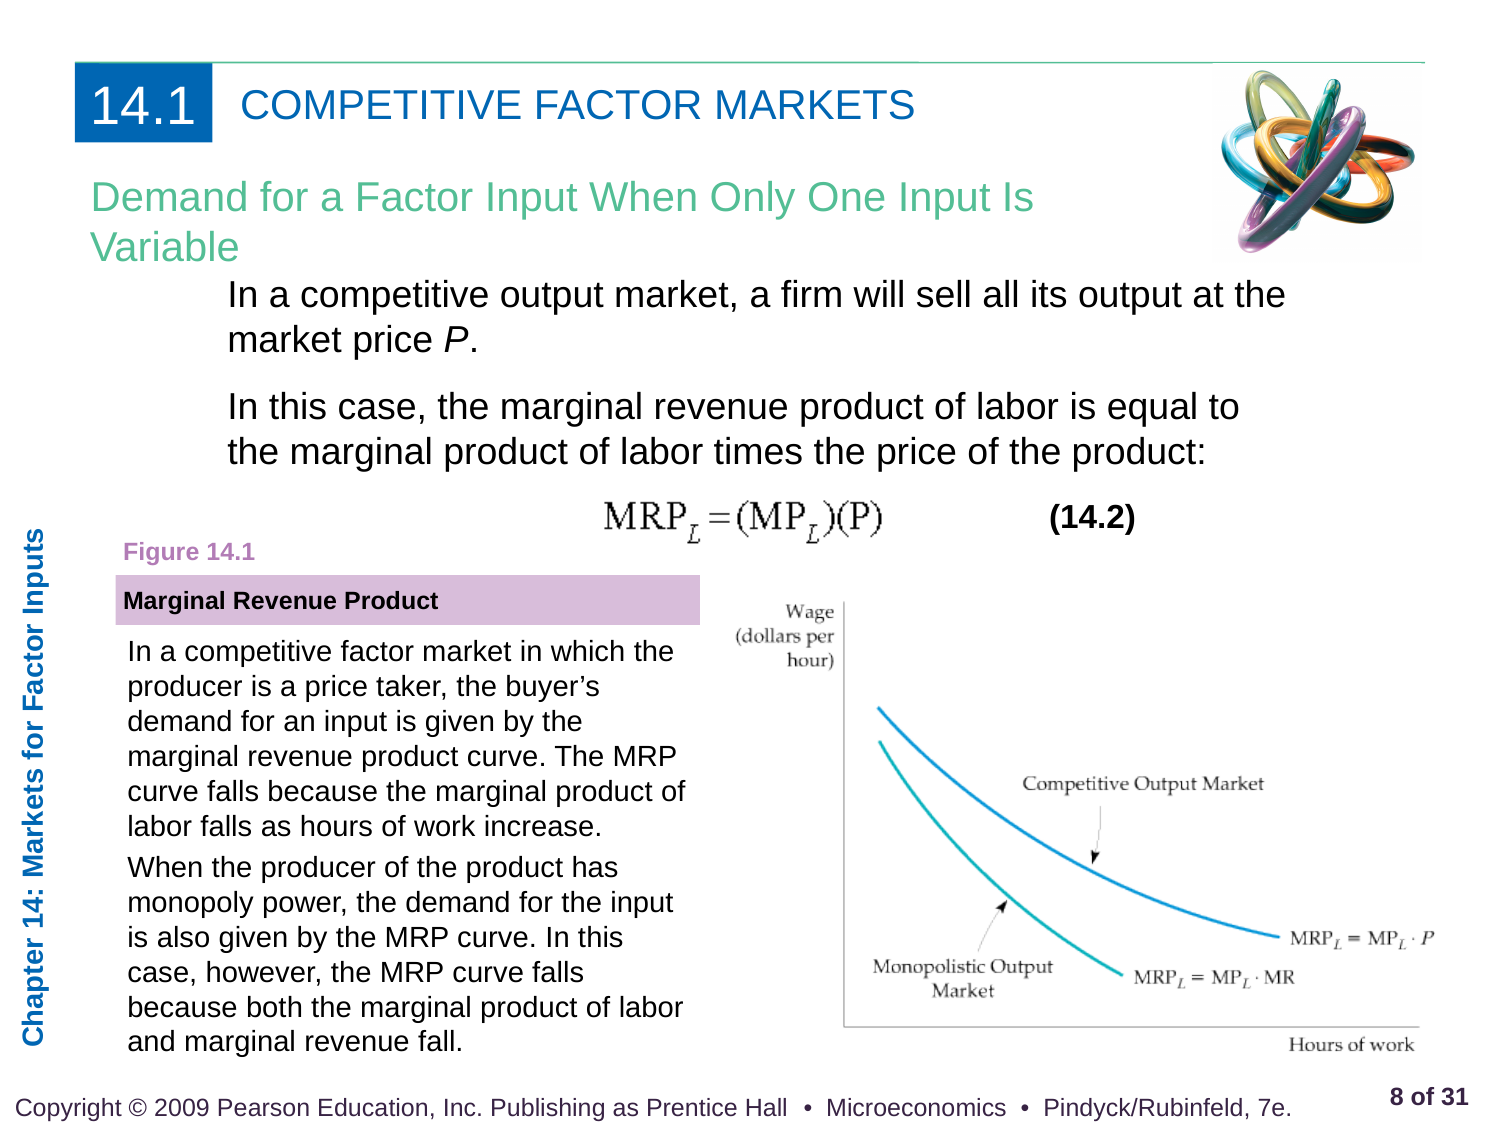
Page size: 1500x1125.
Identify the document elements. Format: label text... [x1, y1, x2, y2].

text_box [599, 487, 1160, 551]
picture [1212, 63, 1422, 263]
text_box Figure 14.1 [115, 525, 291, 575]
text_box In a competitive factor market in which the producer is a price taker, the buyer’s demand for an input is given by the marginal revenue product curve. The MRP curve falls because the marginal product of labor falls as hours of work increase. When the producer of the product has monopoly power, the demand for the input is also given by the MRP curve. In this case, however, the MRP curve falls because both the marginal product of labor and marginal revenue fall. [112, 624, 713, 1125]
text_box Marginal Revenue Product [115, 575, 700, 624]
text_box Demand for a Factor Input When Only One Input Is Variable [75, 162, 1150, 225]
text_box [74, 62, 1213, 143]
text_box In a competitive output market, a firm will sell all its output at the market price P. In this case, the marginal revenue product of labor is equal to the marginal product of labor times the price of the product: [212, 262, 1313, 480]
picture [709, 555, 1500, 1101]
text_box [1420, 62, 1426, 69]
